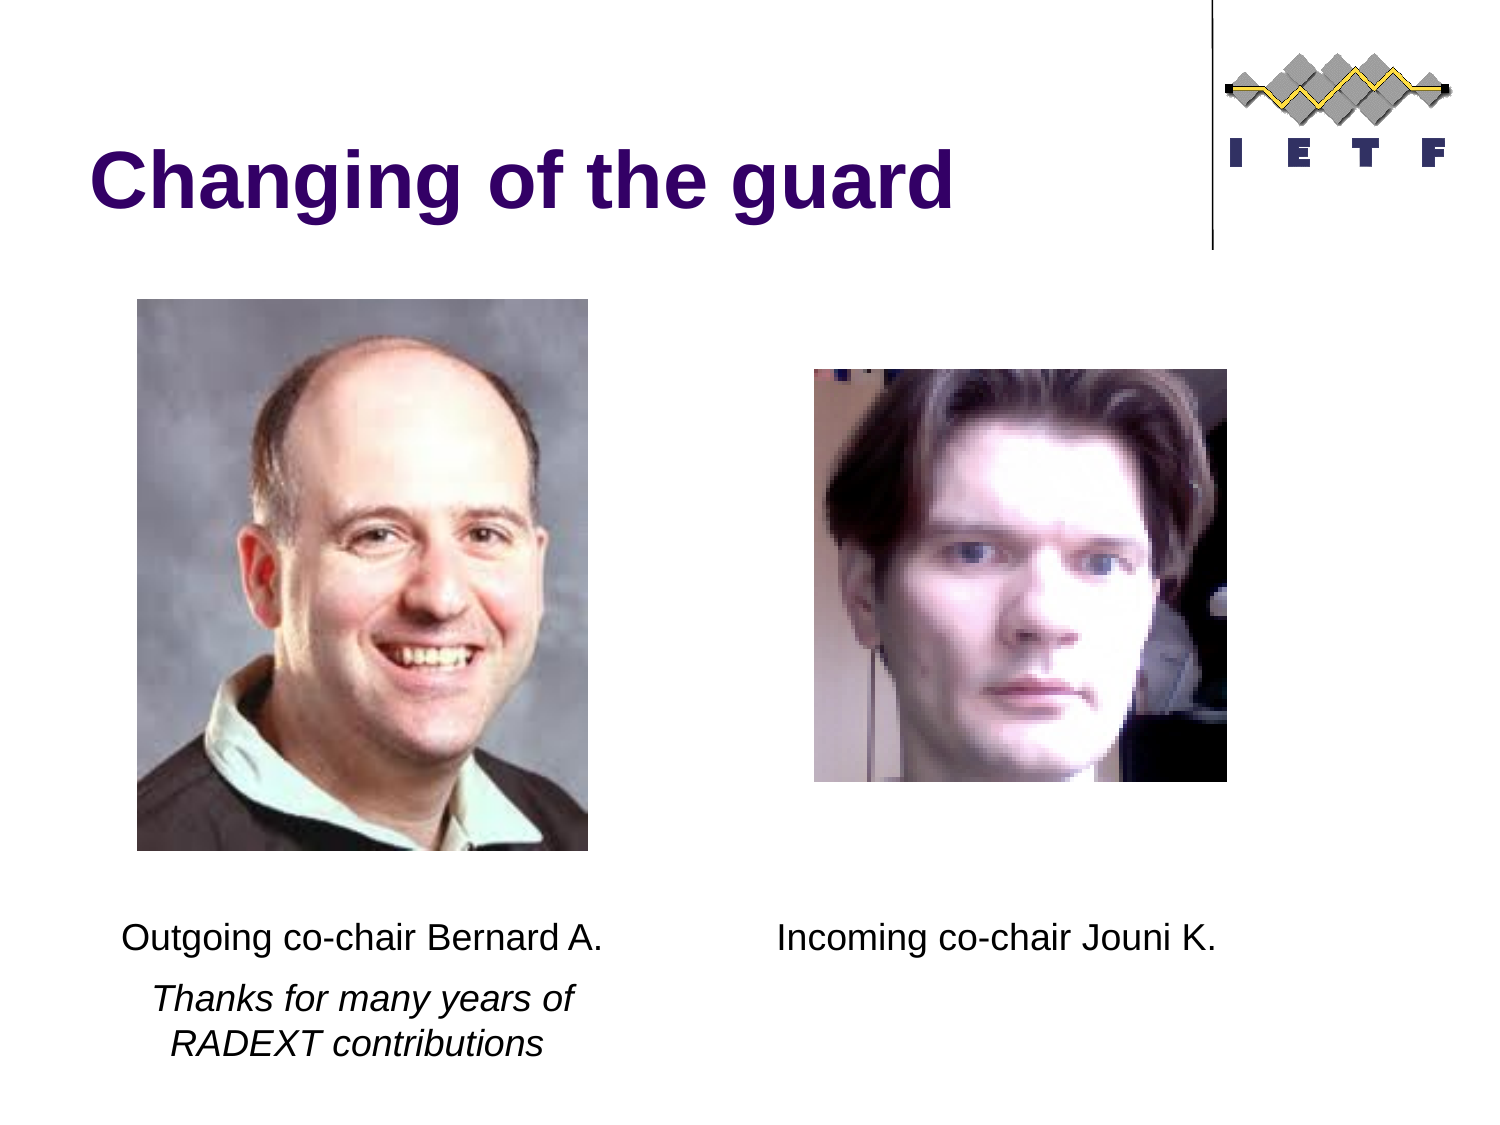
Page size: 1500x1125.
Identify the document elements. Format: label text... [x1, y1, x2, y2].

title Changing of the guard [75, 20, 1200, 233]
text_box Outgoing co-chair Bernard A. [106, 905, 619, 966]
picture [813, 369, 1227, 782]
picture [137, 299, 588, 852]
picture [1212, 37, 1463, 181]
text_box Incoming co-chair Jouni K. [761, 905, 1243, 966]
text_box Thanks for many years of RADEXT contributions [120, 966, 605, 1072]
